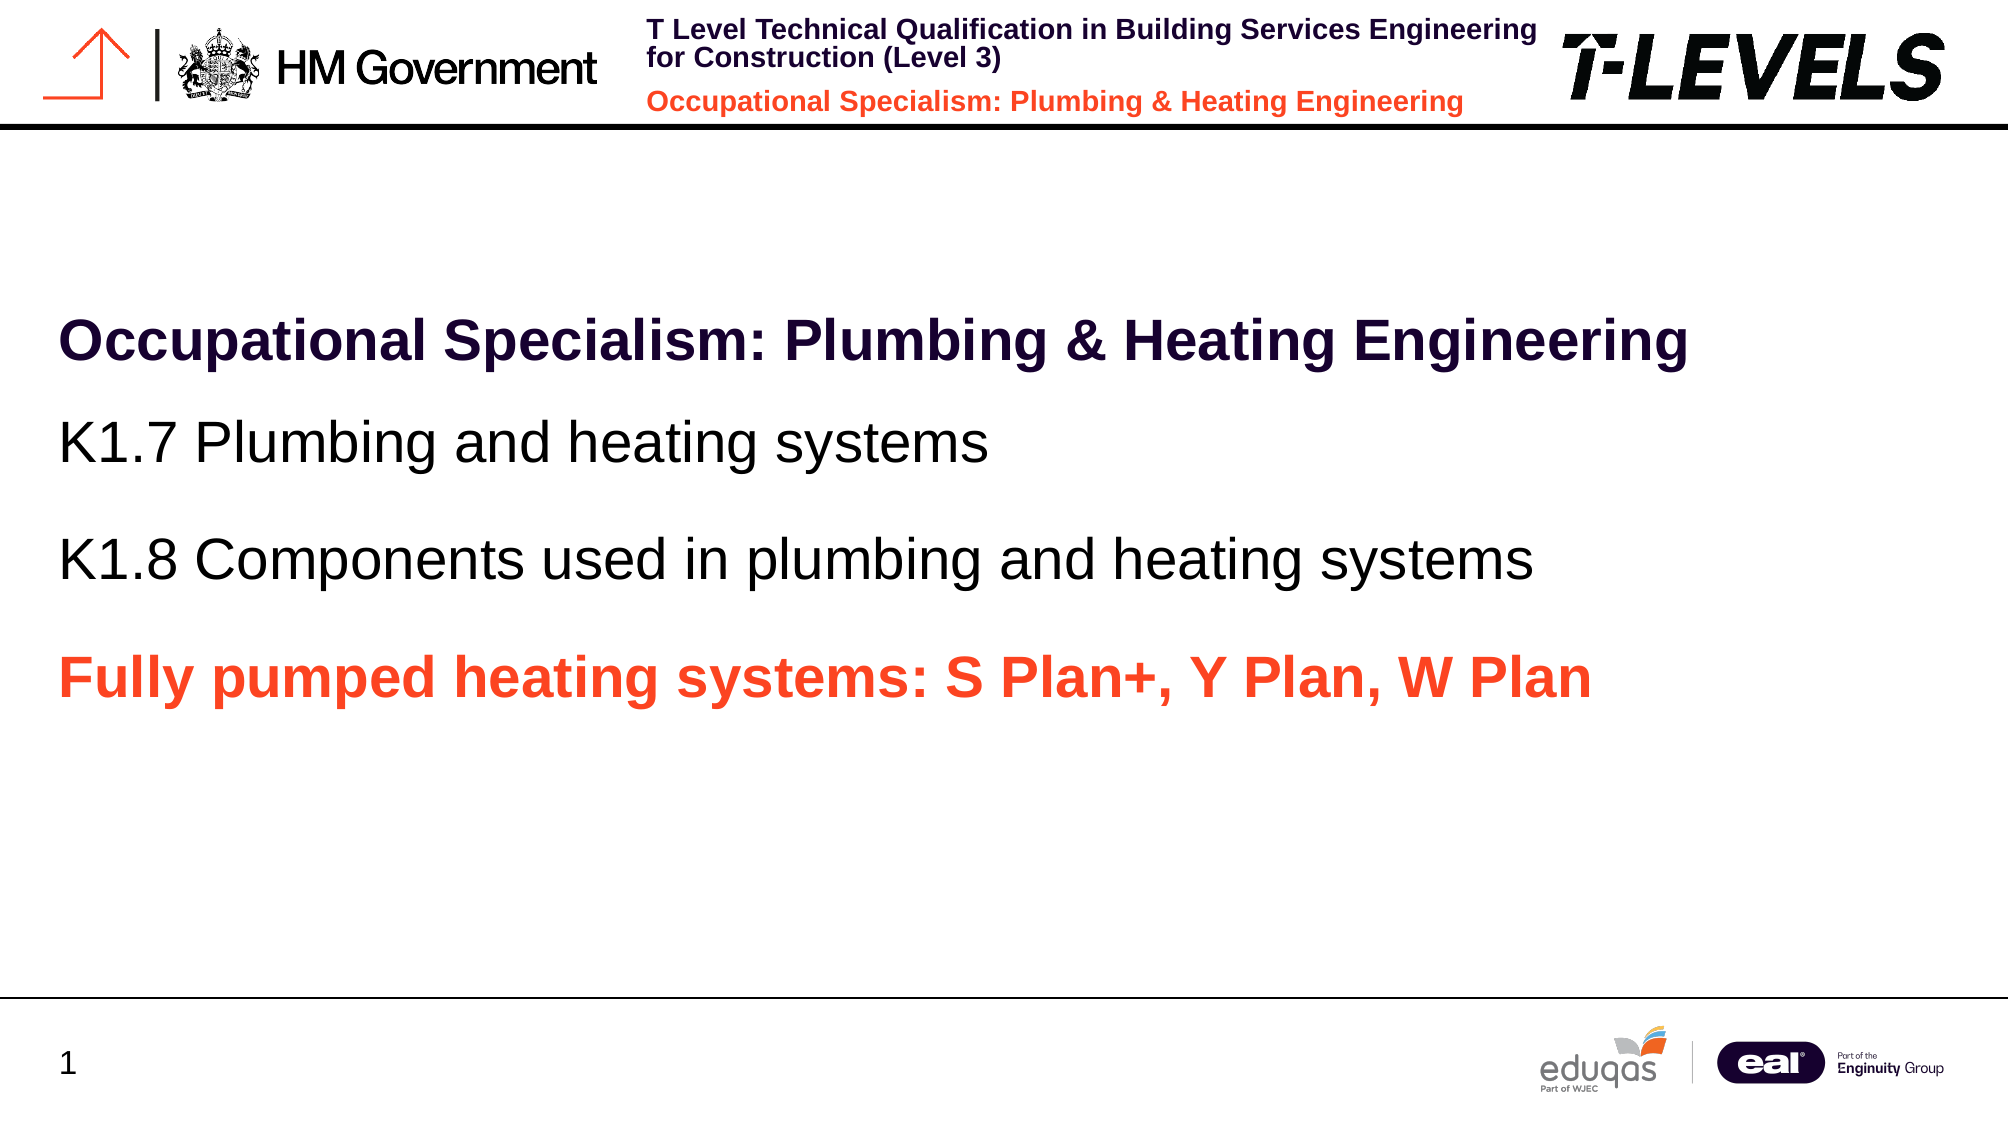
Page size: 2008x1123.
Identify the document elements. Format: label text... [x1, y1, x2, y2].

picture [155, 28, 597, 102]
picture [1543, 25, 1964, 108]
text_box Occupational Specialism: Plumbing & Heating Engineering K1.7 Plumbing and heating systems K1.8 Components used in plumbing and heating systems Fully pumped heating systems: S Plan+, Y Plan, W Plan [58, 295, 1831, 916]
picture [1535, 1021, 1949, 1097]
picture [38, 27, 136, 100]
